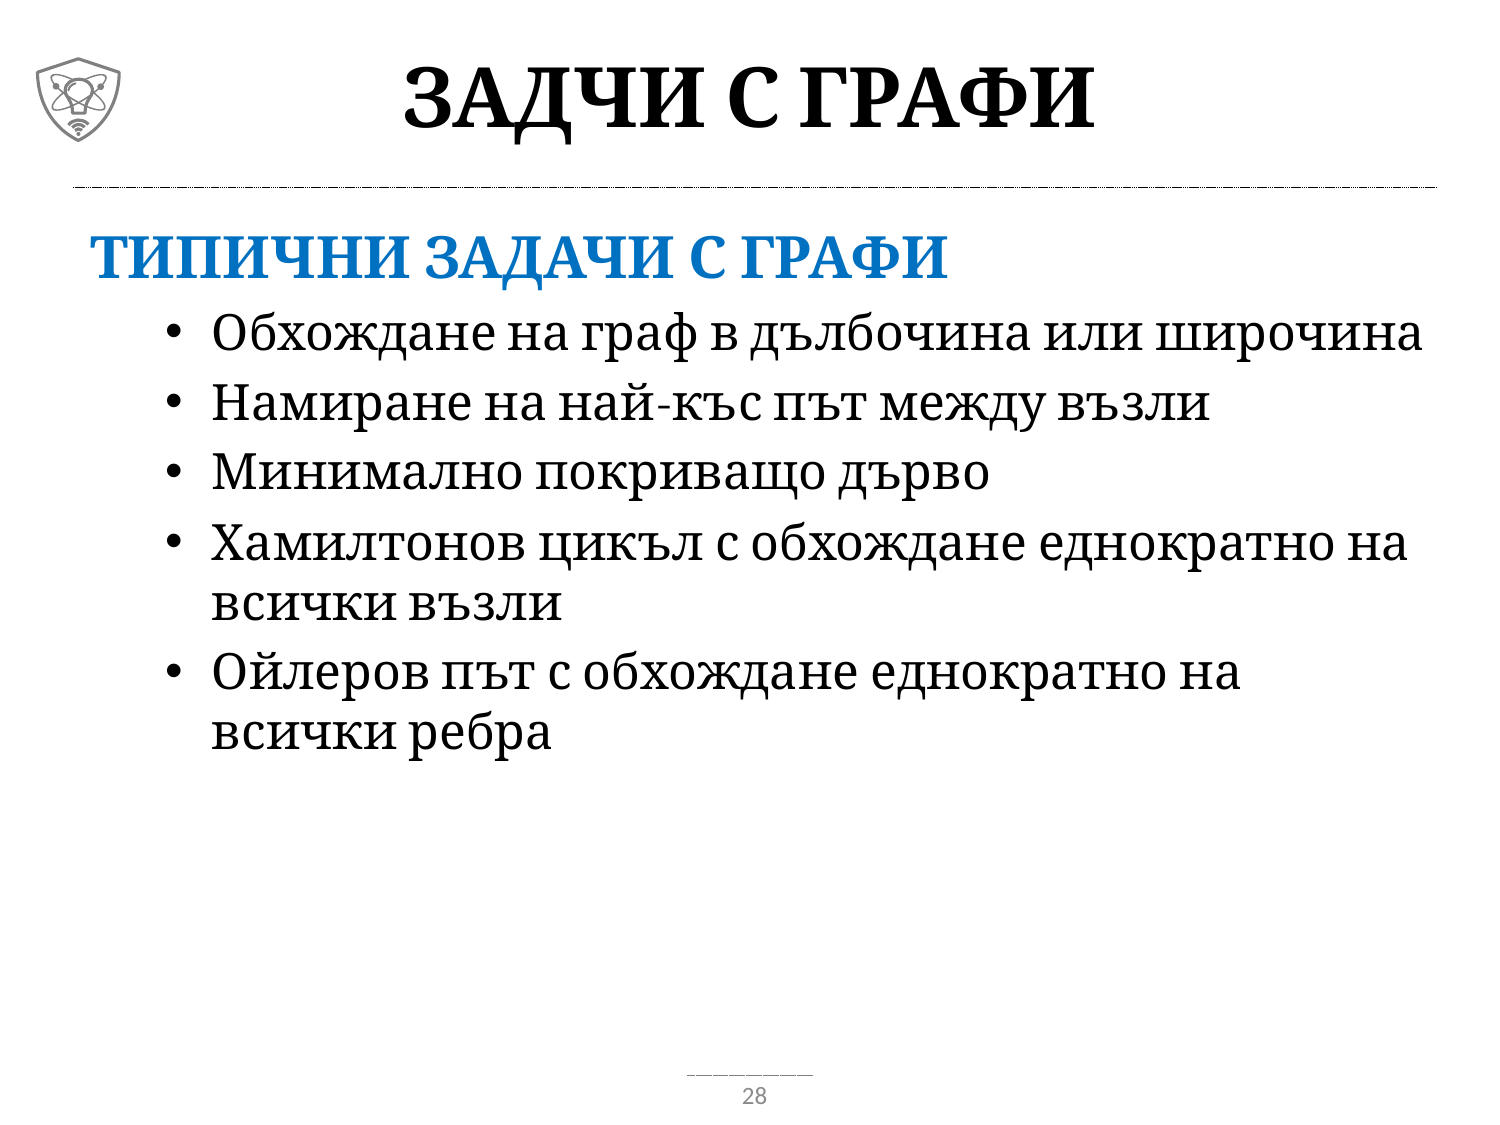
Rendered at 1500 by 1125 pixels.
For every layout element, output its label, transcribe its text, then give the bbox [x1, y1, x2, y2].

title Задчи с графи [0, 0, 1500, 188]
slide_number 28 [579, 1065, 930, 1125]
list Типични задачи с графи Обхождане на граф в дълбочина или широчина Намиране на най-къс път между възли Минимално покриващо дърво Хамилтонов цикъл с обхождане еднократно на всички възли Ойлеров път с обхождане еднократно на всички ребра [75, 212, 1450, 1063]
